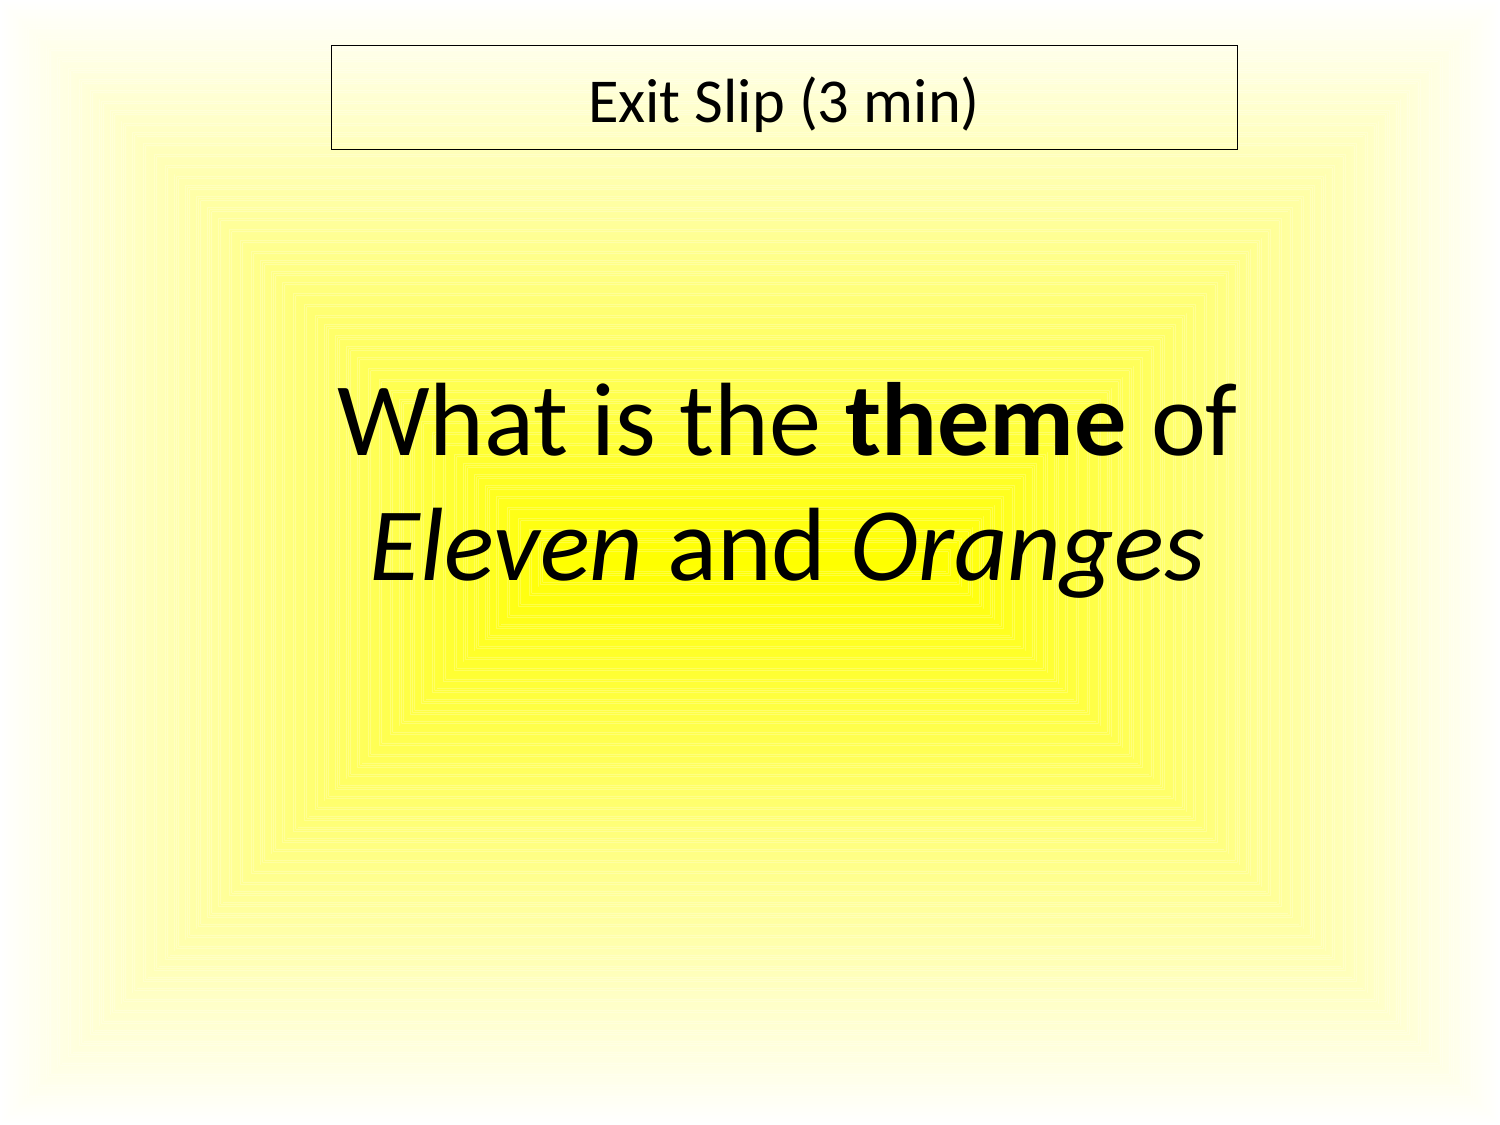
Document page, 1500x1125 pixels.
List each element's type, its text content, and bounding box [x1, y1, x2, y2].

text_box Exit Slip (3 min) [331, 45, 1238, 150]
text_box What is the theme of Eleven and Oranges [287, 343, 1288, 734]
